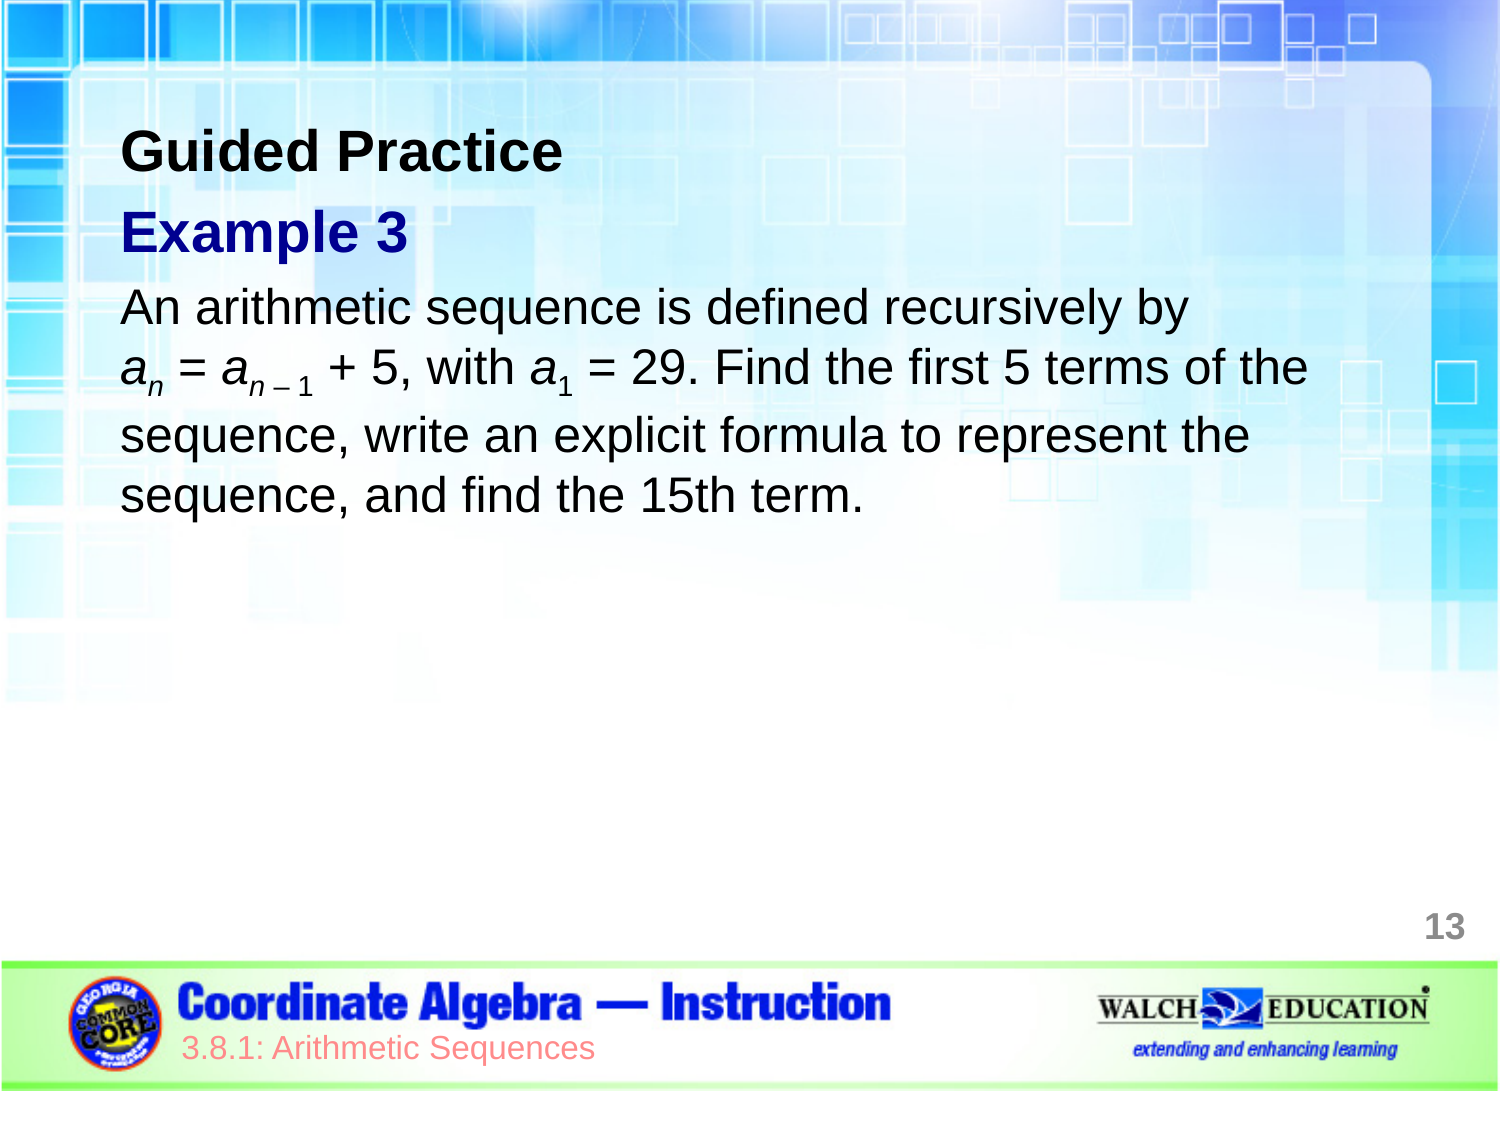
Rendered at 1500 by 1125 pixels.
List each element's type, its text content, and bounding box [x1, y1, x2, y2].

slide_number 13 [1361, 901, 1481, 949]
subtitle Guided Practice Example 3 An arithmetic sequence is defined recursively by an = an – 1 + 5, with a1 = 29. Find the first 5 terms of the sequence, write an explicit formula to represent the sequence, and find the 15th term. [105, 105, 1394, 949]
picture [1, 0, 1500, 1091]
footer 3.8.1: Arithmetic Sequences [166, 1024, 1080, 1069]
